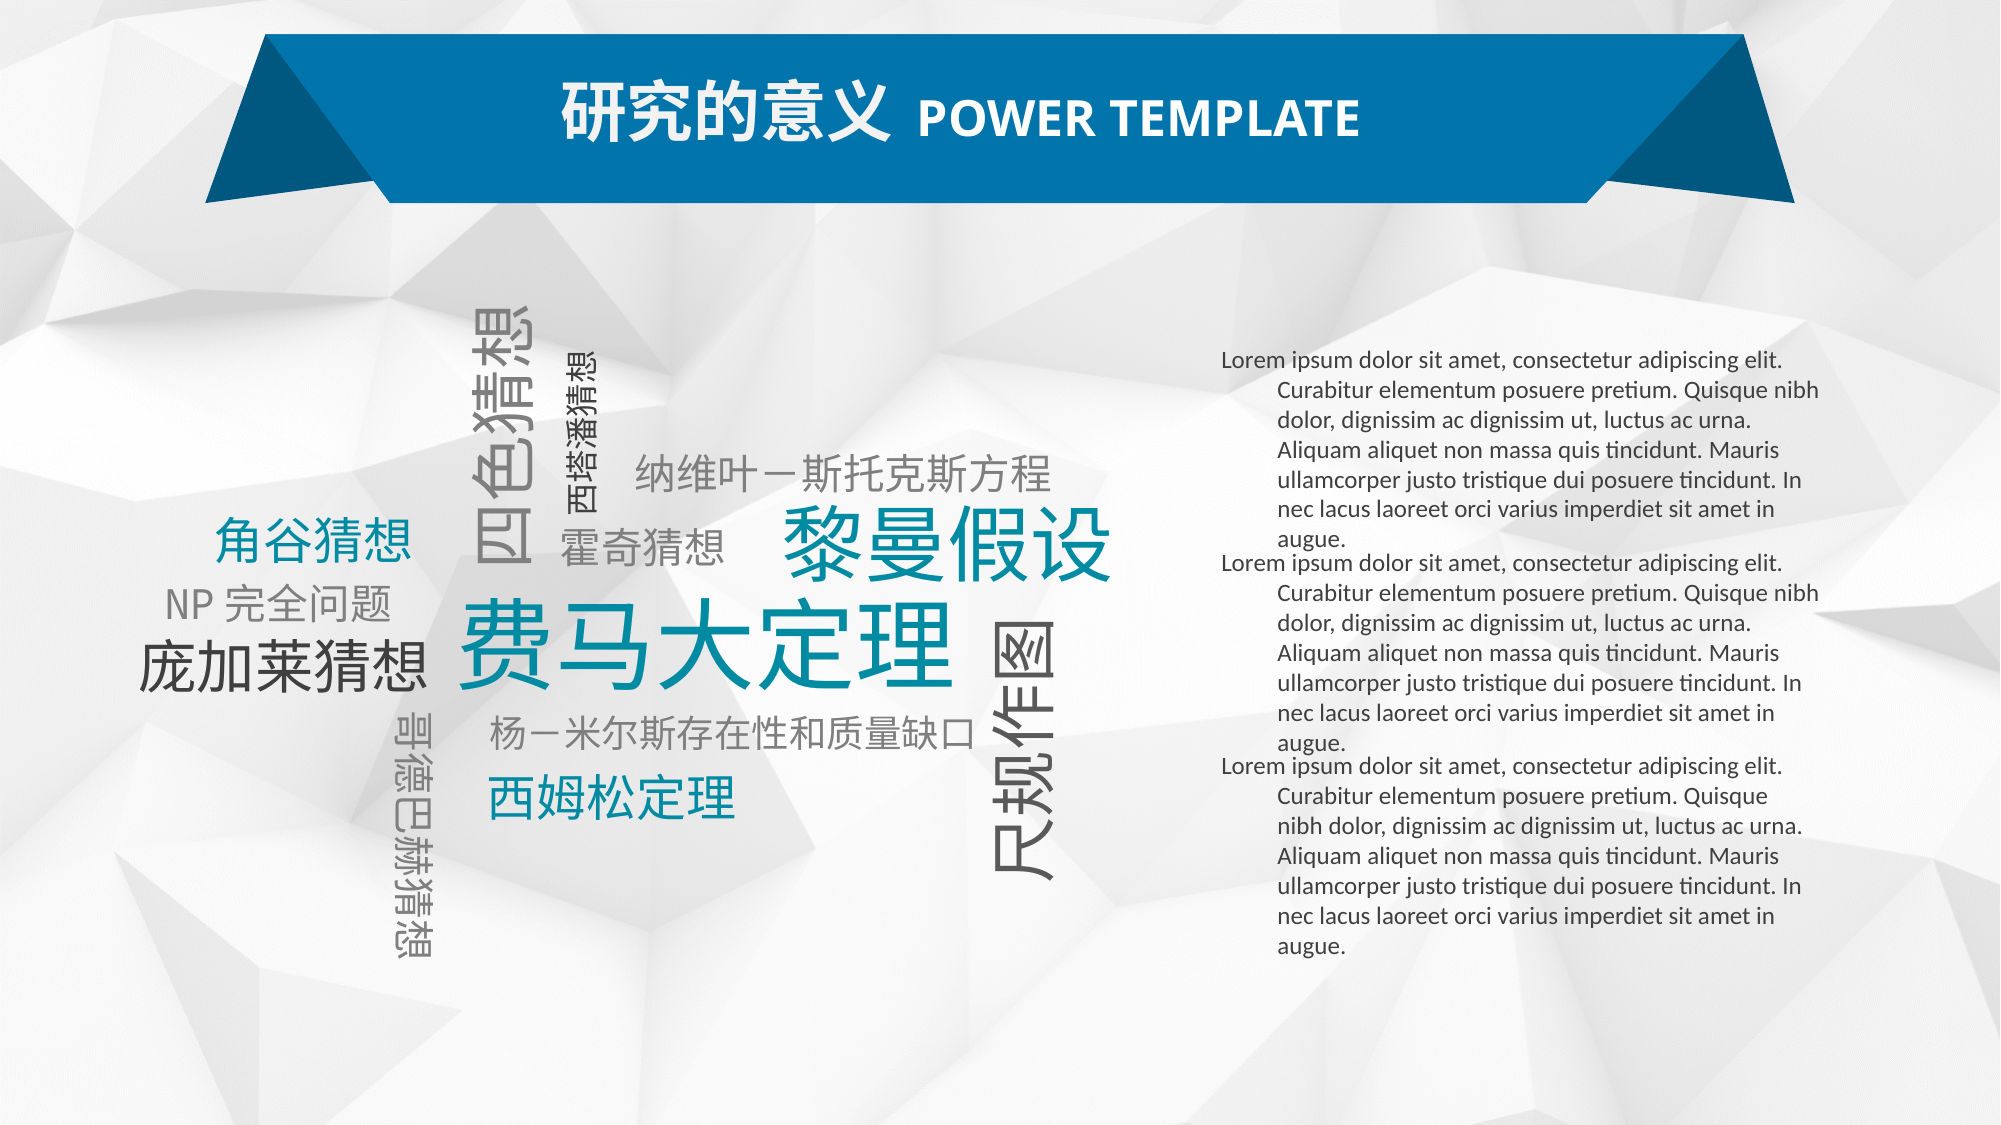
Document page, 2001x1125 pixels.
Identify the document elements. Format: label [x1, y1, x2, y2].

text_box [205, 34, 1795, 204]
text_box [123, 269, 1185, 979]
picture [0, 0, 2001, 1125]
